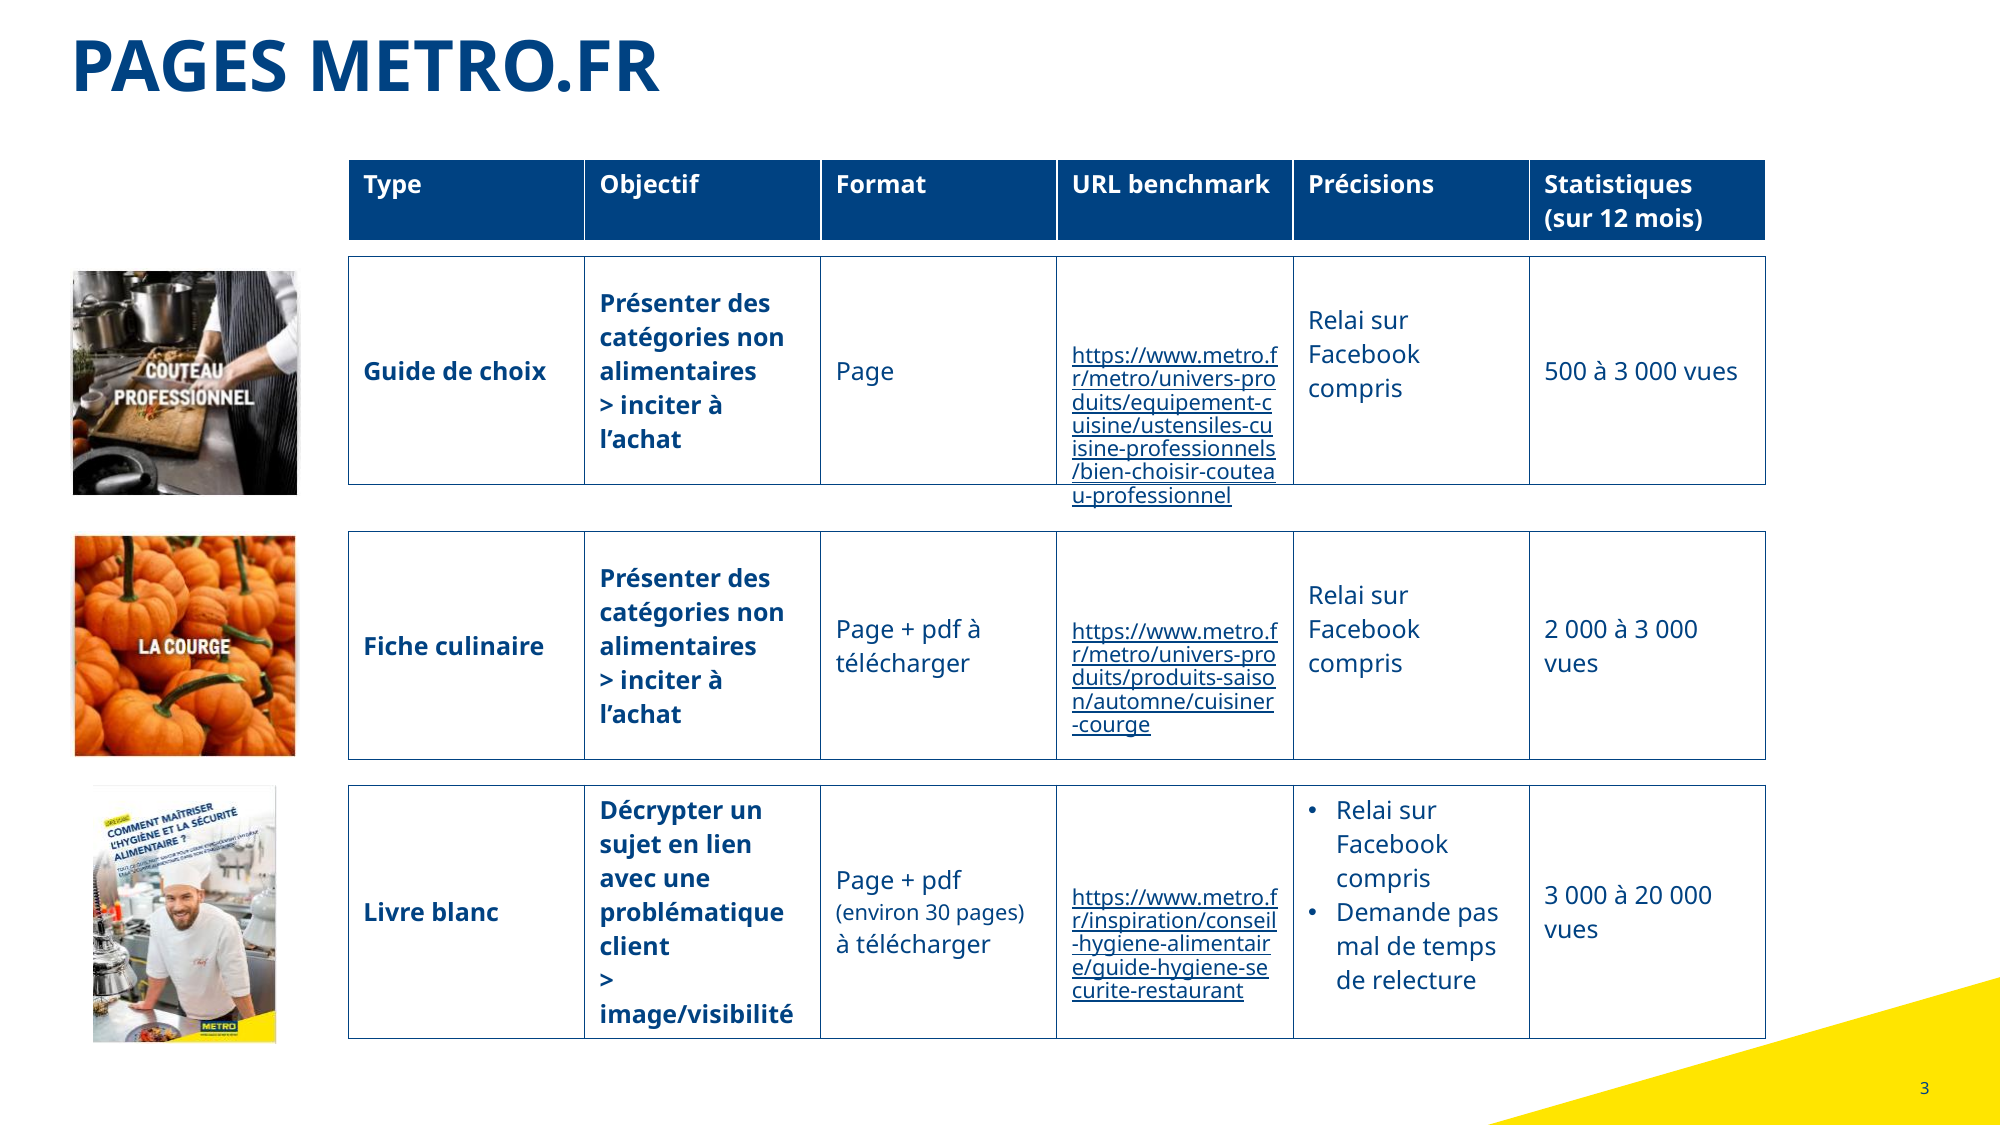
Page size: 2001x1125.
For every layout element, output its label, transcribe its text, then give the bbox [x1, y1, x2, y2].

title Pages metro.FR [70, 30, 1929, 186]
table_header 2 000 à 3 000 vues [1530, 532, 1765, 759]
table_header 500 à 3 000 vues [1530, 257, 1765, 484]
table_header Page [821, 257, 1056, 484]
table_header Relai sur Facebook compris [1294, 257, 1529, 484]
table_header Page + pdf à télécharger [821, 532, 1056, 759]
table_header https://www.metro.fr/inspiration/conseil-hygiene-alimentaire/guide-hygiene-securite-restaurant [1057, 786, 1293, 1038]
table_header 3 000 à 20 000 vues [1530, 786, 1765, 1038]
table_header https://www.metro.fr/metro/univers-produits/equipement-cuisine/ustensiles-cuisine-professionnels/bien-choisir-couteau-professionnel [1057, 257, 1293, 484]
table_header Livre blanc [349, 786, 584, 1038]
table_header Objectif [585, 160, 820, 240]
table_header Présenter des catégories non alimentaires > inciter à l’achat [585, 532, 820, 759]
table_header Décrypter un sujet en lien avec une problématique client > image/visibilité [585, 786, 820, 1038]
table_header Relai sur Facebook compris [1294, 532, 1529, 759]
table_header Guide de choix [349, 257, 584, 484]
table_header Format [822, 160, 1056, 240]
table_header Relai sur Facebook compris Demande pas mal de temps de relecture [1294, 786, 1529, 1038]
table_header Précisions [1294, 160, 1529, 240]
picture [93, 784, 277, 1044]
table_header Présenter des catégories non alimentaires > inciter à l’achat [585, 257, 820, 484]
slide_number 3 [1860, 1077, 1930, 1103]
table_header https://www.metro.fr/metro/univers-produits/produits-saison/automne/cuisiner-courge [1057, 532, 1293, 759]
table_header Statistiques (sur 12 mois) [1530, 160, 1765, 240]
table_header Type [349, 160, 584, 240]
table_header URL benchmark [1058, 160, 1292, 240]
picture [70, 531, 300, 760]
table_header Page + pdf (environ 30 pages) à télécharger [821, 786, 1056, 1038]
picture [70, 268, 301, 498]
table_header Fiche culinaire [349, 532, 584, 759]
